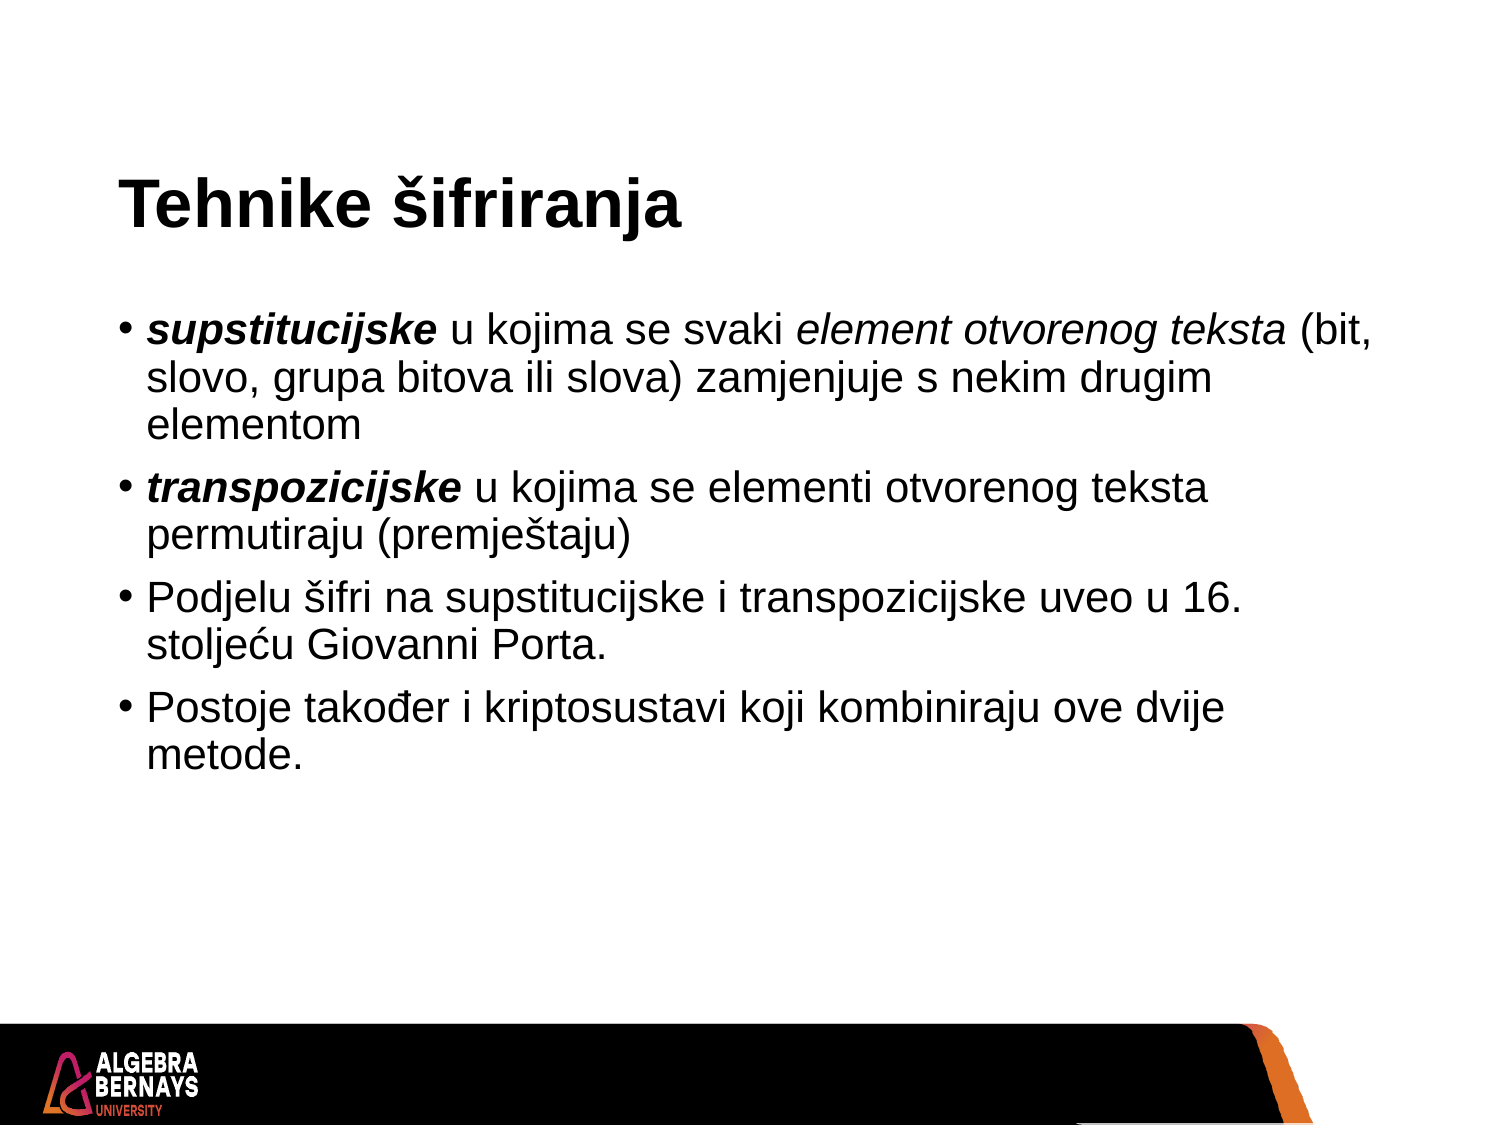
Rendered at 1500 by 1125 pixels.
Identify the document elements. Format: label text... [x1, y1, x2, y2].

title Tehnike šifriranja [103, 59, 1397, 278]
list supstitucijske u kojima se svaki element otvorenog teksta (bit, slovo, grupa bitova ili slova) zamjenjuje s nekim drugim elementom transpozicijske u kojima se elementi otvorenog teksta permutiraju (premještaju) Podjelu šifri na supstitucijske i transpozicijske uveo u 16. stoljeću Giovanni Porta. Postoje također i kriptosustavi koji kombiniraju ove dvije metode. [103, 299, 1397, 1014]
picture [0, 1023, 1468, 1125]
